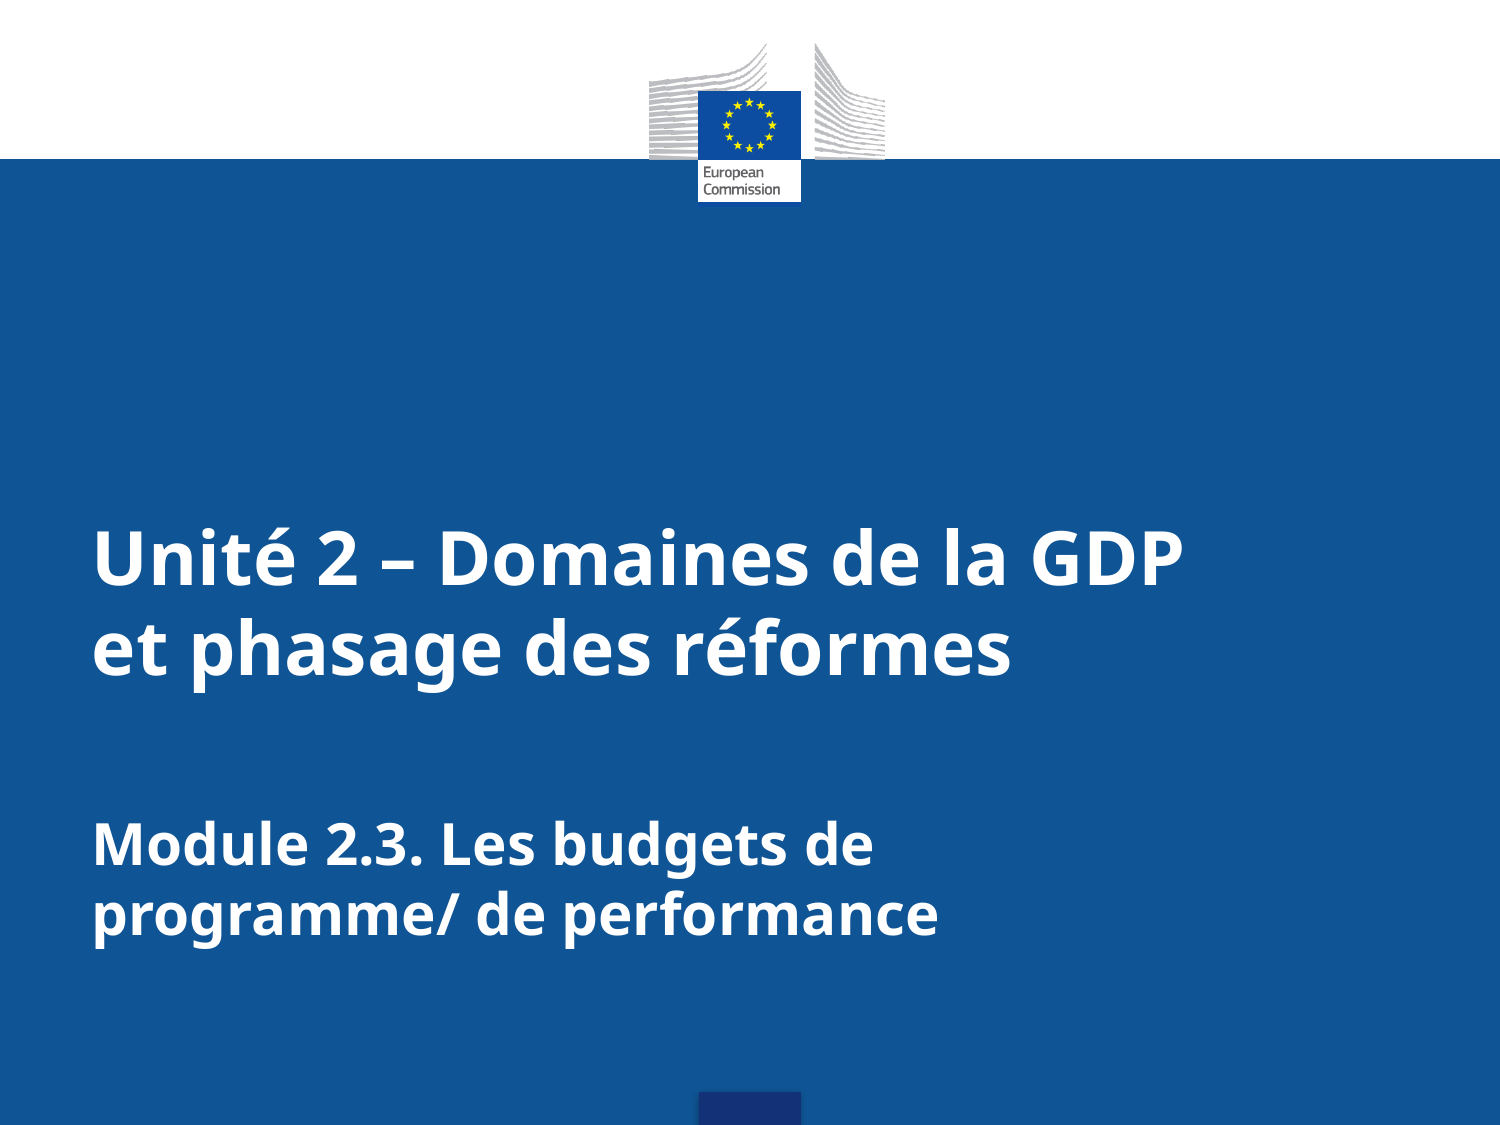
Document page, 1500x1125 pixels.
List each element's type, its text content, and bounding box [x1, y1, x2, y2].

subtitle Unité 2 – Domaines de la GDP et phasage des réformes Module 2.3. Les budgets de programme/ de performance [76, 503, 1240, 740]
